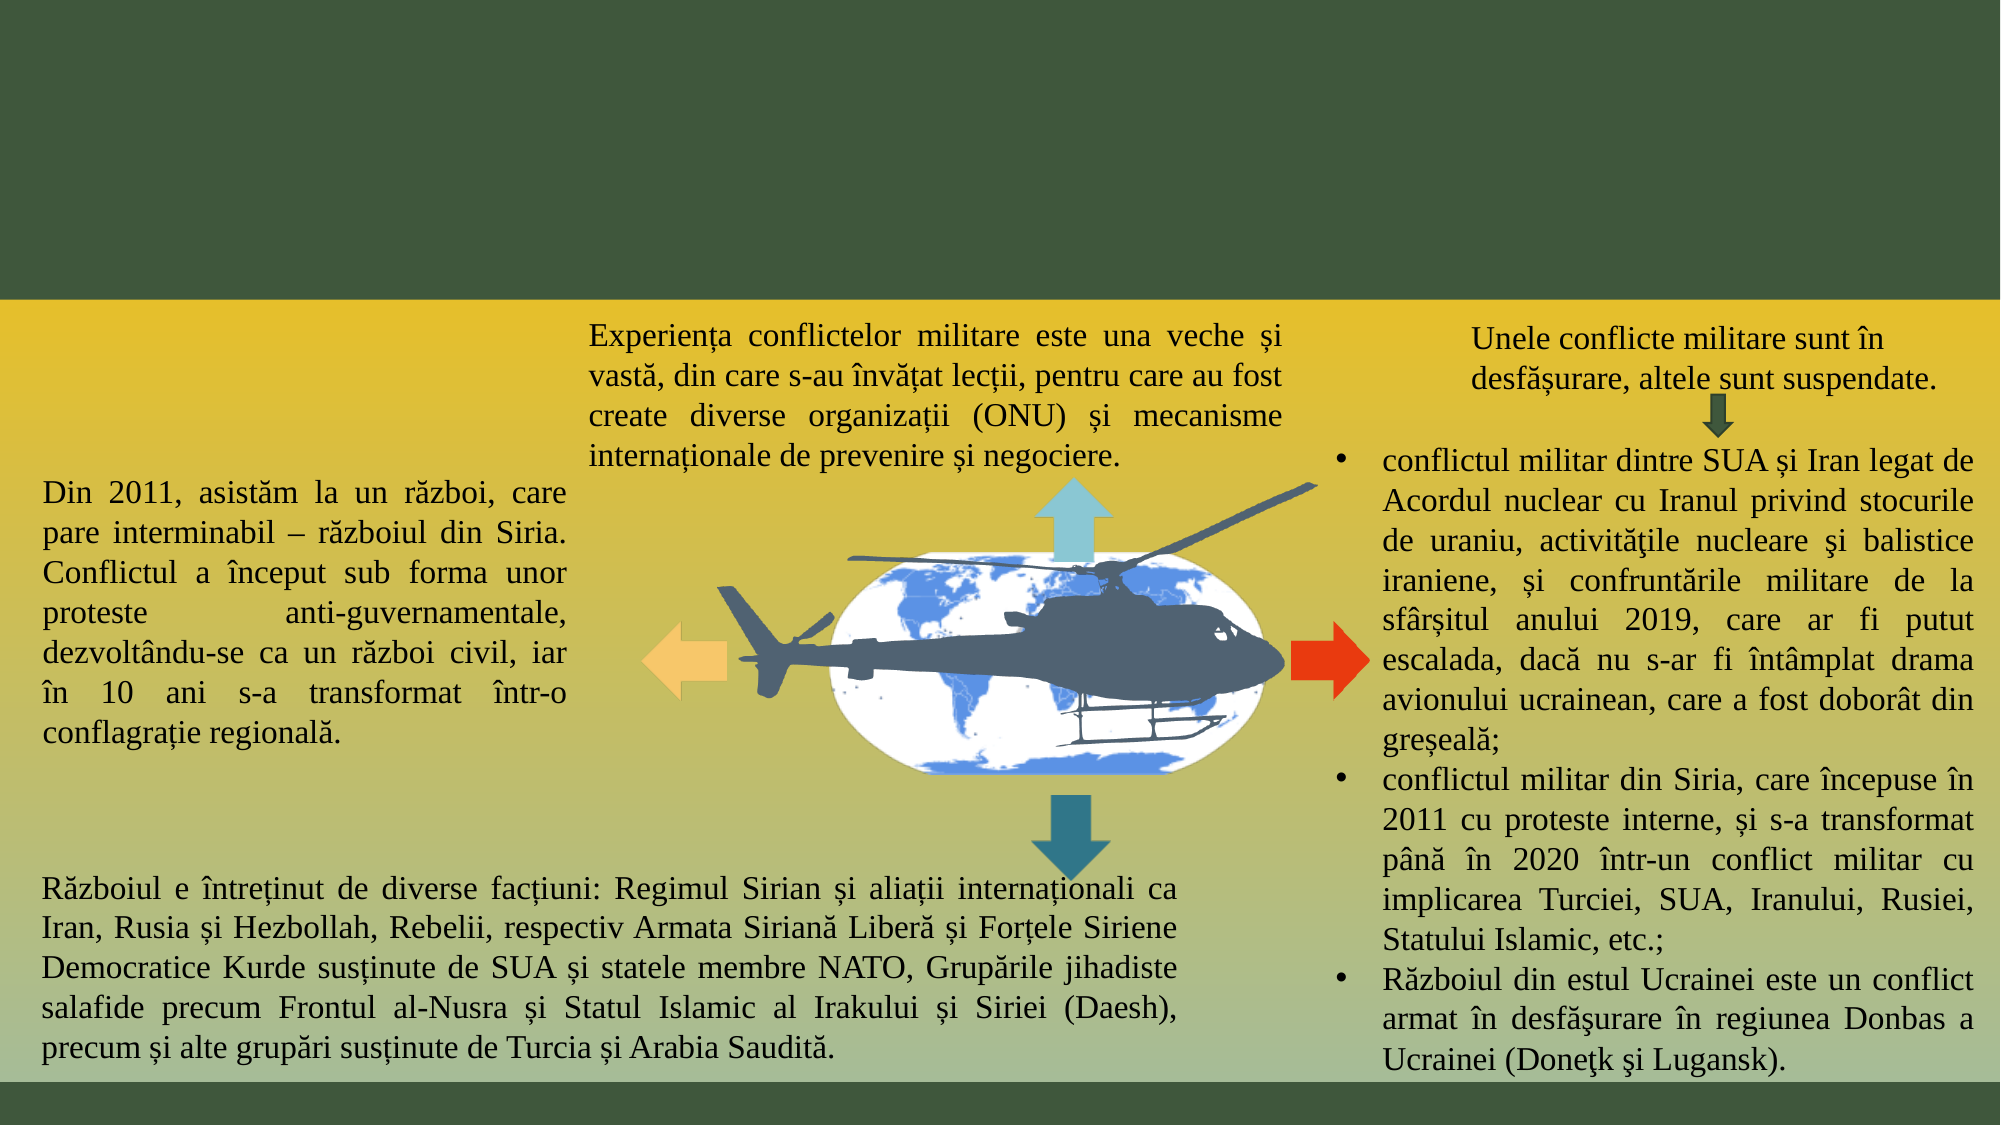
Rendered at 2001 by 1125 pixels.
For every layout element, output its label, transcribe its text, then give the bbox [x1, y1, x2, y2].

text_box Unele conflicte militare sunt în desfășurare, altele sunt suspendate. [1456, 309, 1980, 404]
text_box conflictul militar dintre SUA și Iran legat de Acordul nuclear cu Iranul privind stocurile de uraniu, activităţile nucleare şi balistice iraniene, și confruntările militare de la sfârșitul anului 2019, care ar fi putut escalada, dacă nu s-ar fi întâmplat drama avionului ucrainean, care a fost doborât din greșeală; conflictul militar din Siria, care începuse în 2011 cu proteste interne, și s-a transformat până în 2020 într-un conflict militar cu implicarea Turciei, SUA, Iranului, Rusiei, Statului Islamic, etc.; Războiul din estul Ucrainei este un conflict armat în desfăşurare în regiunea Donbas a Ucrainei (Doneţk şi Lugansk). [1320, 430, 1991, 1124]
text_box Războiul e întreținut de diverse facțiuni: Regimul Sirian și aliații internaționali ca Iran, Rusia și Hezbollah, Rebelii, respectiv Armata Siriană Liberă și Forțele Siriene Democratice Kurde susținute de SUA și statele membre NATO, Grupările jihadiste salafide precum Frontul al-Nusra și Statul Islamic al Irakului și Siriei (Daesh), precum și alte grupări susținute de Turcia și Arabia Saudită. [26, 858, 1195, 1073]
text_box Experiența conflictelor militare este una veche și vastă, din care s-au învățat lecții, pentru care au fost create diverse organizații (ONU) și mecanisme internaționale de prevenire și negociere. [573, 305, 1299, 480]
picture [641, 477, 1370, 775]
picture [1031, 795, 1111, 881]
text_box Din 2011, asistăm la un război, care pare interminabil – războiul din Siria. Conflictul a început sub forma unor proteste anti-guvernamentale, dezvoltându-se ca un război civil, iar în 10 ani s-a transformat într-o conflagrație regională. [27, 463, 583, 758]
text_box [1702, 393, 1735, 439]
